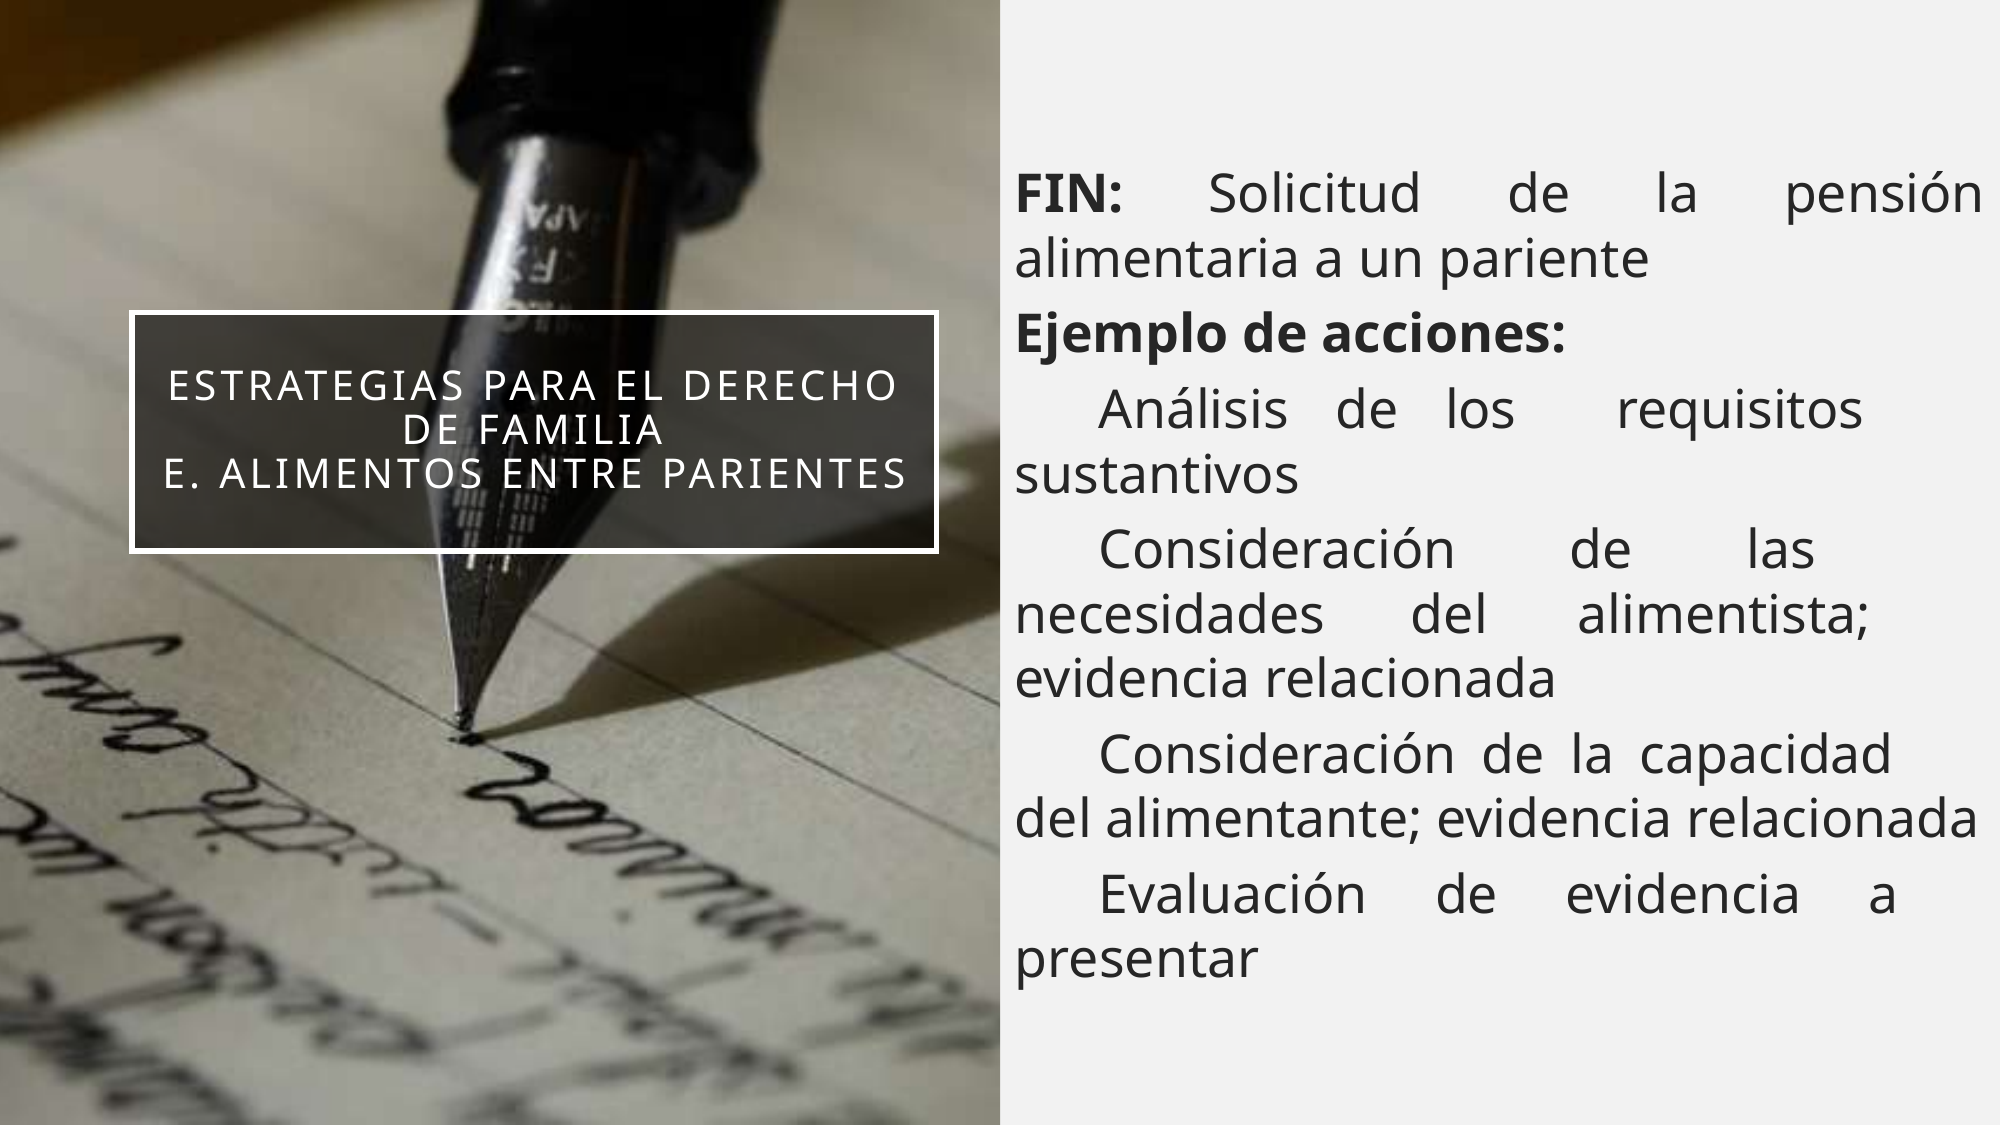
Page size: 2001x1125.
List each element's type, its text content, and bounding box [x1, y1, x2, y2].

list FIN: Solicitud de la pensión alimentaria a un pariente Ejemplo de acciones: Análisis de los requisitos sustantivos Consideración de las necesidades del alimentista; evidencia relacionada Consideración de la capacidad del alimentante; evidencia relacionada Evaluación de evidencia a presentar [1001, 0, 2000, 1125]
picture [0, 0, 1001, 1125]
